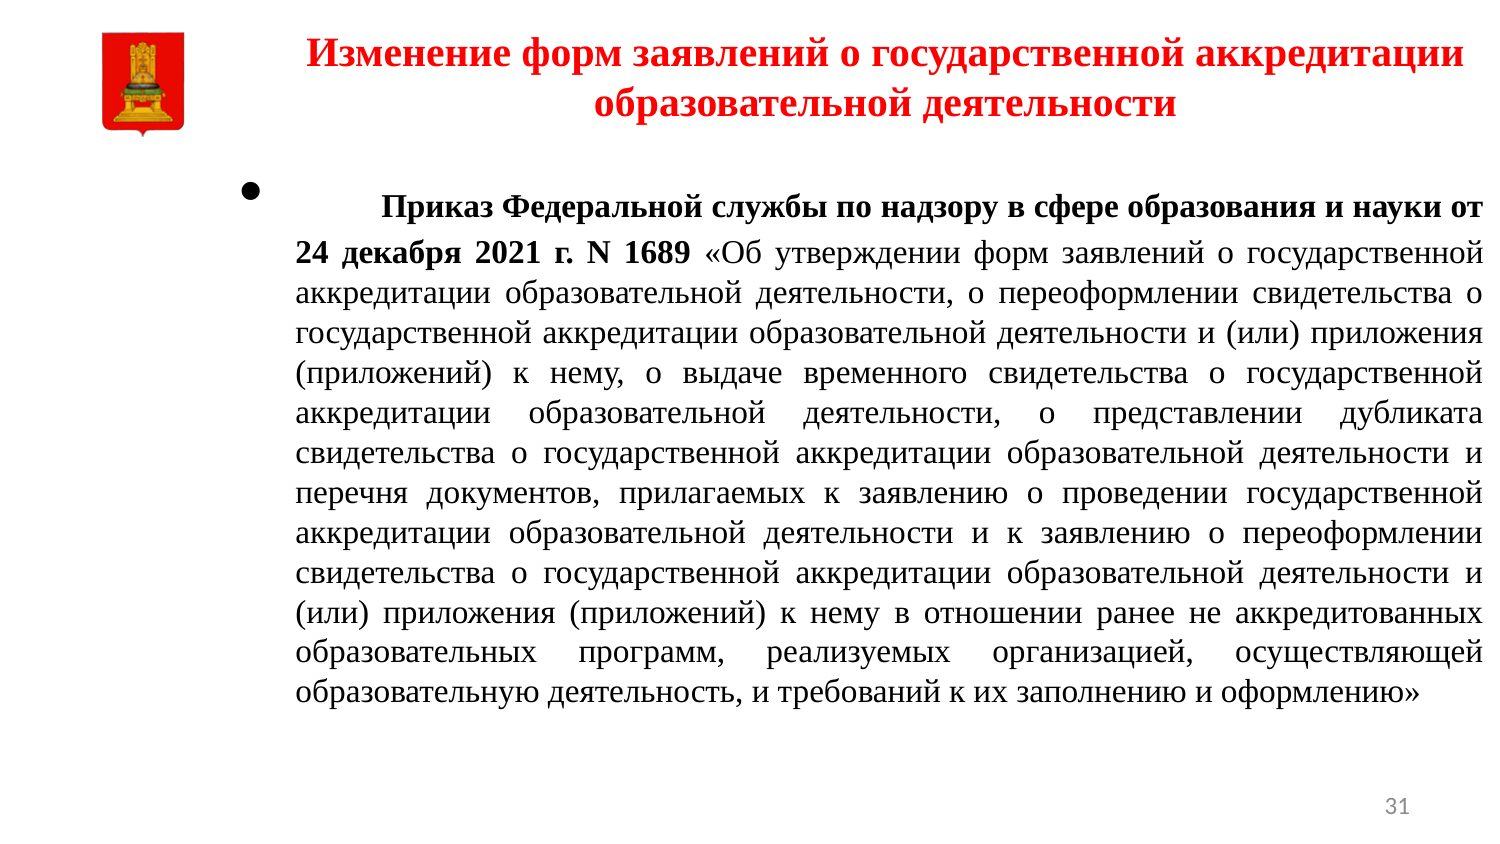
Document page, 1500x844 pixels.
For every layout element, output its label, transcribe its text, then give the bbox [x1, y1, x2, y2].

list Приказ Федеральной службы по надзору в сфере образования и науки от 24 декабря 2021 г. N 1689 «Об утверждении форм заявлений о государственной аккредитации образовательной деятельности, о переоформлении свидетельства о государственной аккредитации образовательной деятельности и (или) приложения (приложений) к нему, о выдаче временного свидетельства о государственной аккредитации образовательной деятельности, о представлении дубликата свидетельства о государственной аккредитации образовательной деятельности и перечня документов, прилагаемых к заявлению о проведении государственной аккредитации образовательной деятельности и к заявлению о переоформлении свидетельства о государственной аккредитации образовательной деятельности и (или) приложения (приложений) к нему в отношении ранее не аккредитованных образовательных программ, реализуемых организацией, осуществляющей образовательную деятельность, и требований к их заполнению и оформлению» [224, 142, 1500, 800]
picture [100, 27, 190, 144]
slide_number 31 [1074, 800, 1425, 827]
title Изменение форм заявлений о государственной аккредитации образовательной деятельности [271, 23, 1500, 127]
